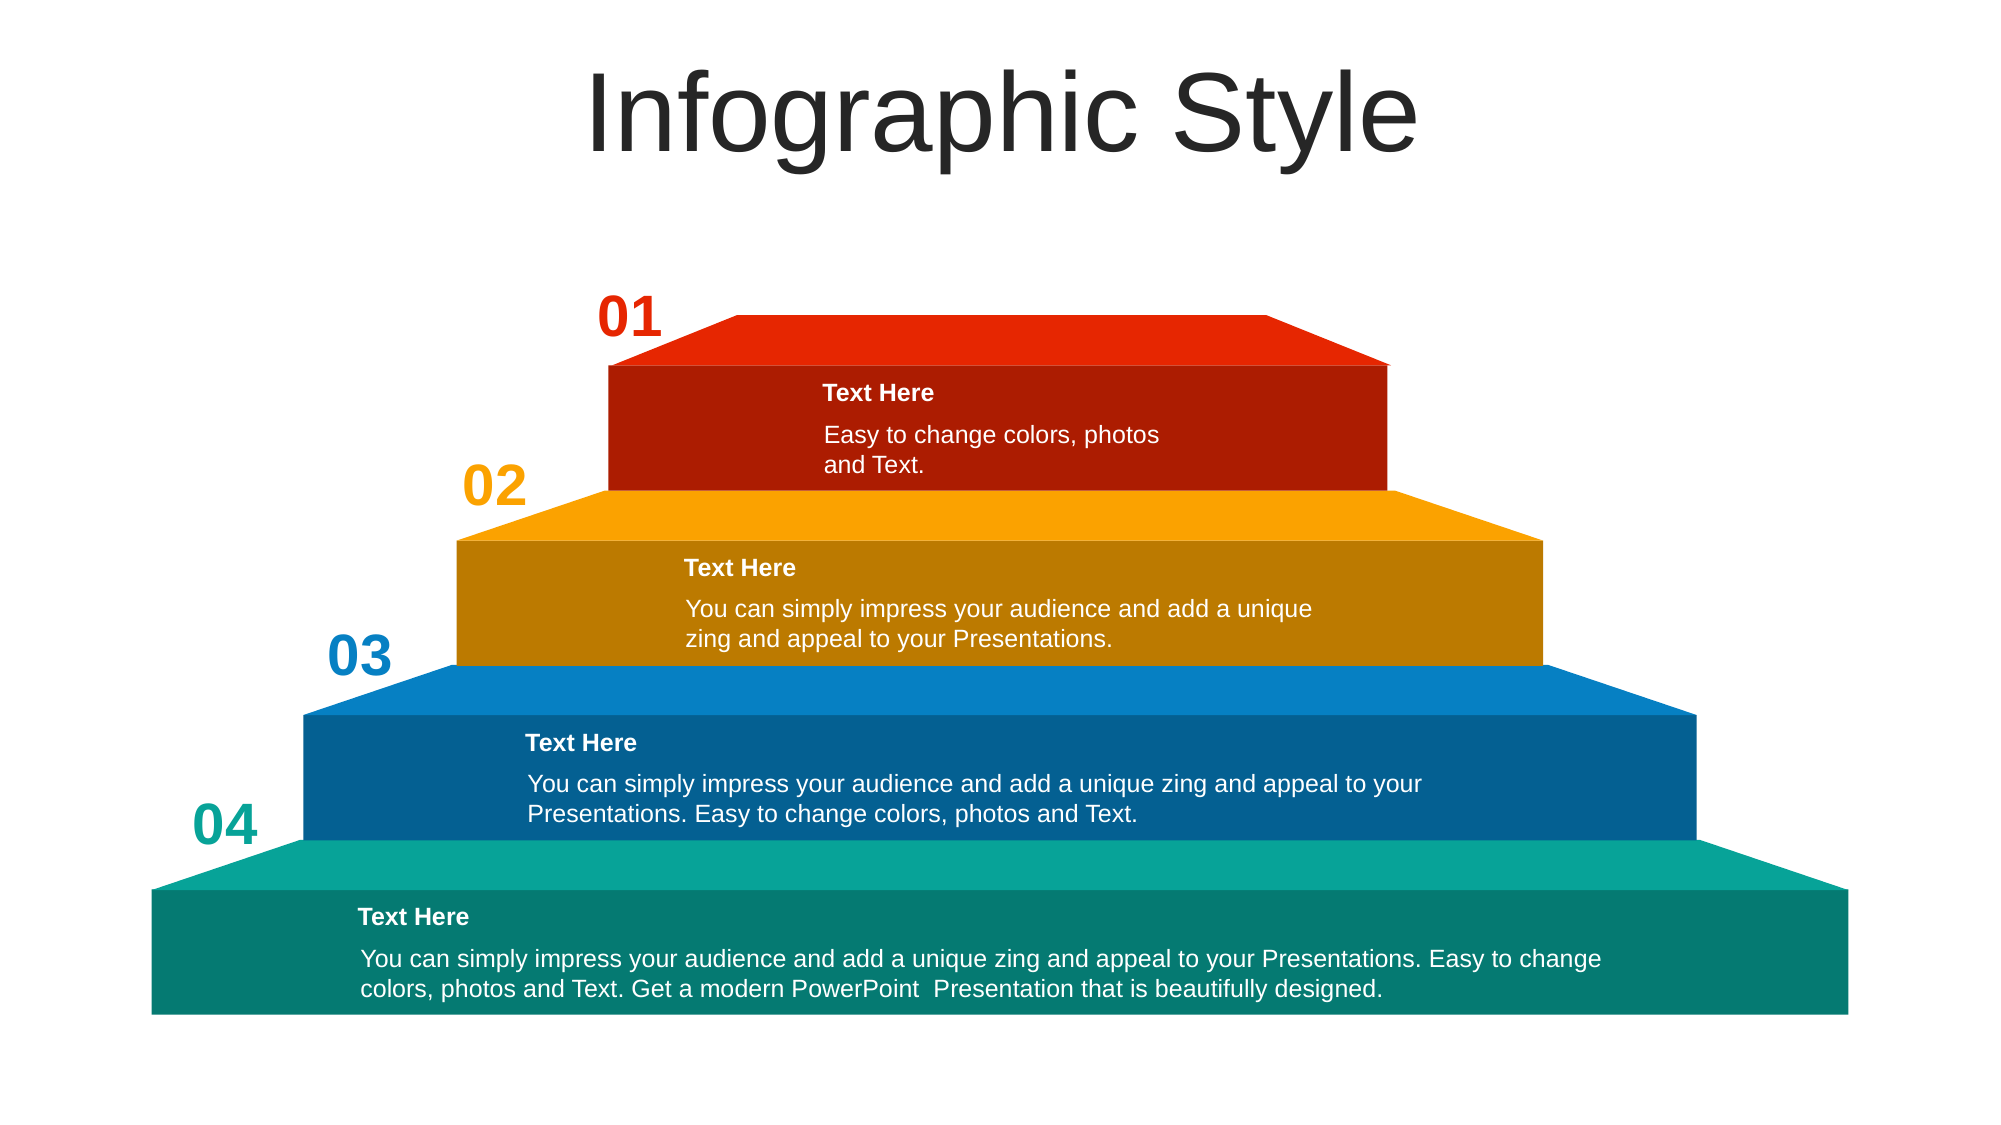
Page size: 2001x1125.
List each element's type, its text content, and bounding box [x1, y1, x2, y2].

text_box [456, 490, 1544, 666]
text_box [510, 718, 1507, 837]
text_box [303, 664, 1697, 841]
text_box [807, 369, 1216, 487]
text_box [151, 839, 1849, 1015]
list Infographic Style [53, 55, 1952, 175]
text_box 03 [305, 609, 416, 664]
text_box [608, 315, 1392, 491]
text_box 02 [440, 439, 551, 525]
text_box 04 [170, 778, 281, 839]
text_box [342, 893, 1672, 1011]
text_box 01 [575, 270, 686, 356]
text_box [669, 543, 1352, 662]
